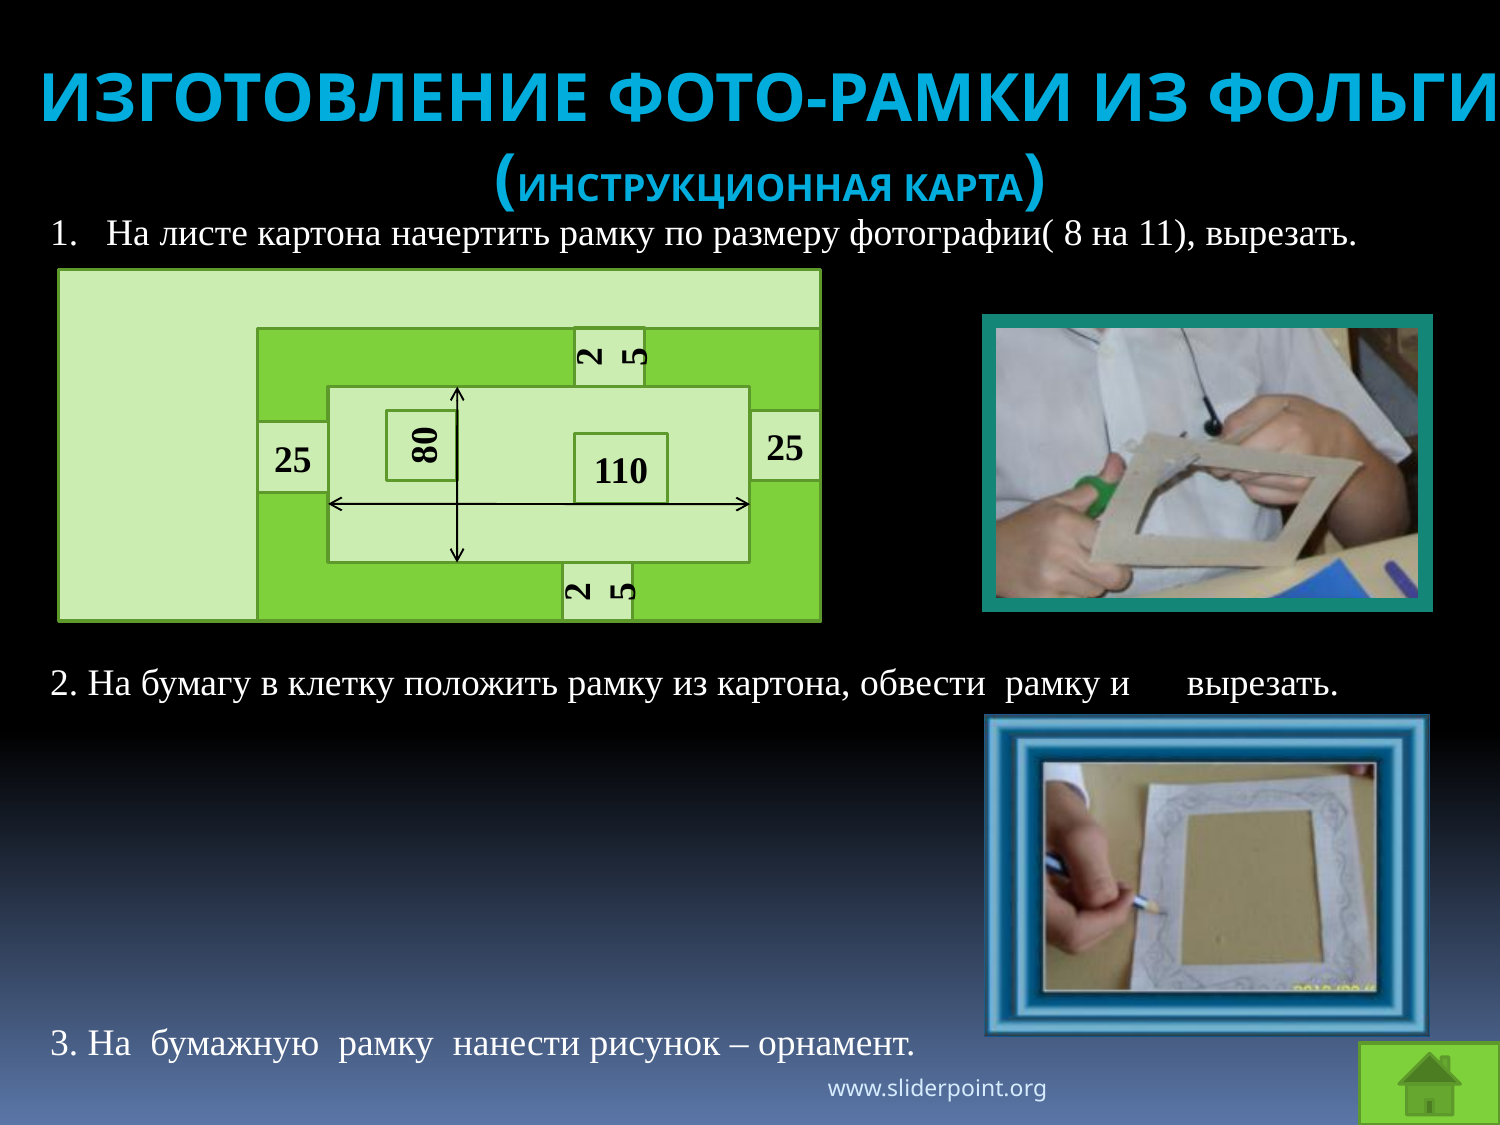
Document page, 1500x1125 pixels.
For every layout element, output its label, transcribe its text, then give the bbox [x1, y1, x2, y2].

text_box [57, 268, 822, 623]
text_box 25 [573, 326, 646, 388]
text_box 110 [573, 432, 669, 494]
text_box Изготовление фото-рамки из фольги (инструкционная карта) [23, 46, 1500, 222]
text_box 25 [561, 561, 634, 623]
text_box [326, 385, 751, 494]
text_box 25 [748, 409, 822, 482]
text_box [634, 482, 822, 623]
picture [983, 714, 1431, 1038]
text_box [646, 327, 822, 409]
text_box [256, 327, 573, 420]
text_box [256, 494, 561, 623]
footer www.sliderpoint.org [150, 1052, 1063, 1113]
text_box [326, 515, 751, 564]
picture [995, 327, 1419, 598]
text_box На листе картона начертить рамку по размеру фотографии( 8 на 11), вырезать. 2. На бумагу в клетку положить рамку из картона, обвести рамку и вырезать. 3. На бумажную рамку нанести рисунок – орнамент. [35, 201, 1465, 1116]
text_box 80 [385, 409, 456, 465]
text_box 25 [256, 420, 330, 494]
text_box [1358, 1041, 1500, 1125]
